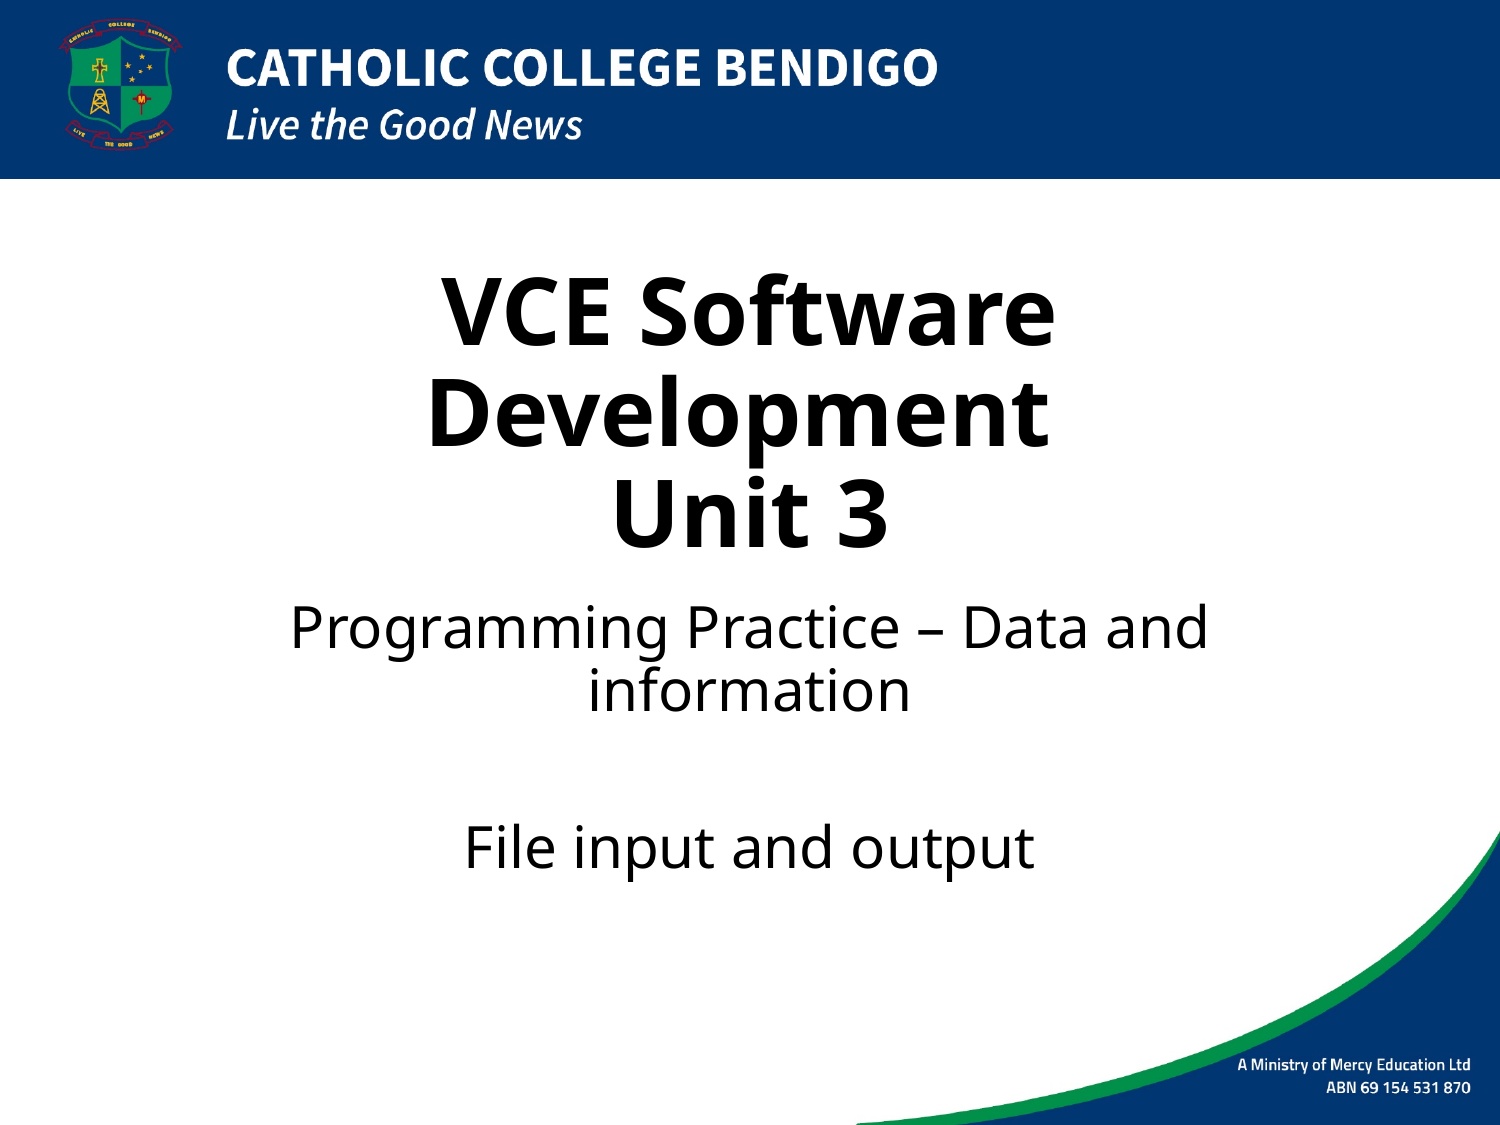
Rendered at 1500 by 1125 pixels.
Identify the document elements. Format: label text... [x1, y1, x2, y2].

title VCE Software Development Unit 3 [187, 184, 1313, 576]
subtitle Programming Practice – Data and information File input and output [187, 590, 1313, 863]
picture [842, 819, 1500, 1125]
picture [0, 0, 1500, 179]
